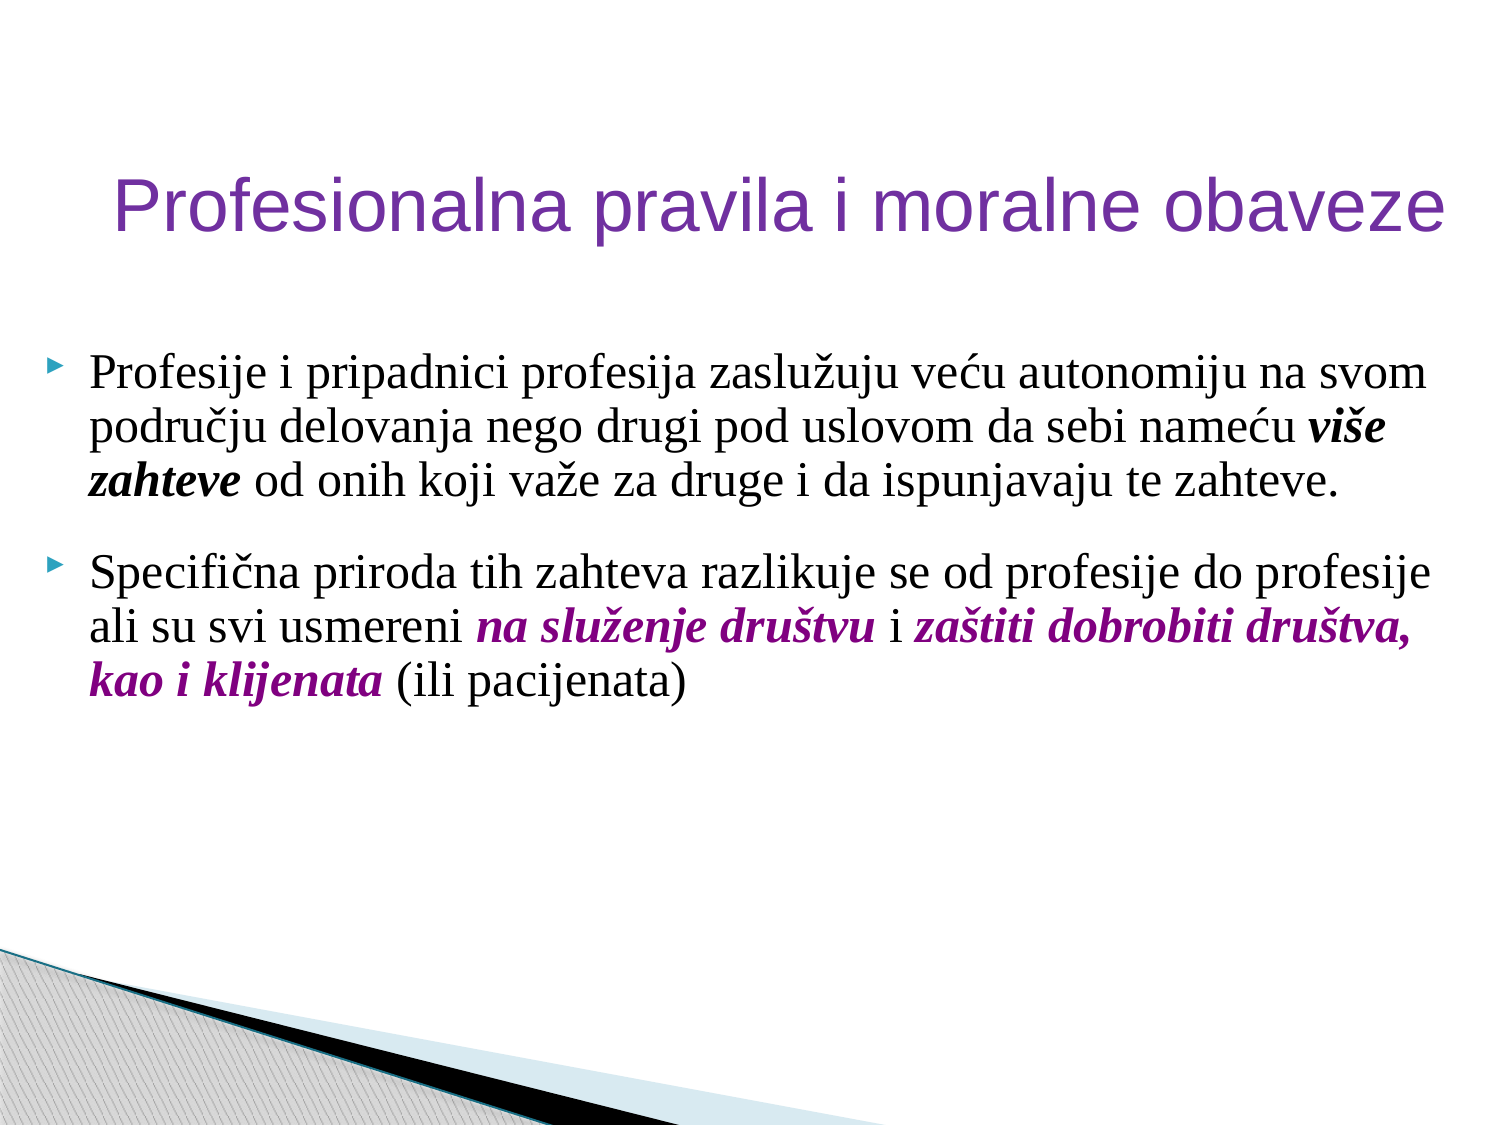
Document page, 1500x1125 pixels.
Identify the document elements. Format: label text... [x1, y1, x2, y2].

title Profesionalna pravila i moralne obaveze [105, 58, 1456, 247]
list Profesije i pripadnici profesija zaslužuju veću autonomiju na svom području delovanja nego drugi pod uslovom da sebi nameću više zahteve od onih koji važe za druge i da ispunjavaju te zahteve. Specifična priroda tih zahteva razlikuje se od profesije do profesije ali su svi usmereni na služenje društvu i zaštiti dobrobiti društva, kao i klijenata (ili pacijenata) [29, 337, 1460, 1125]
